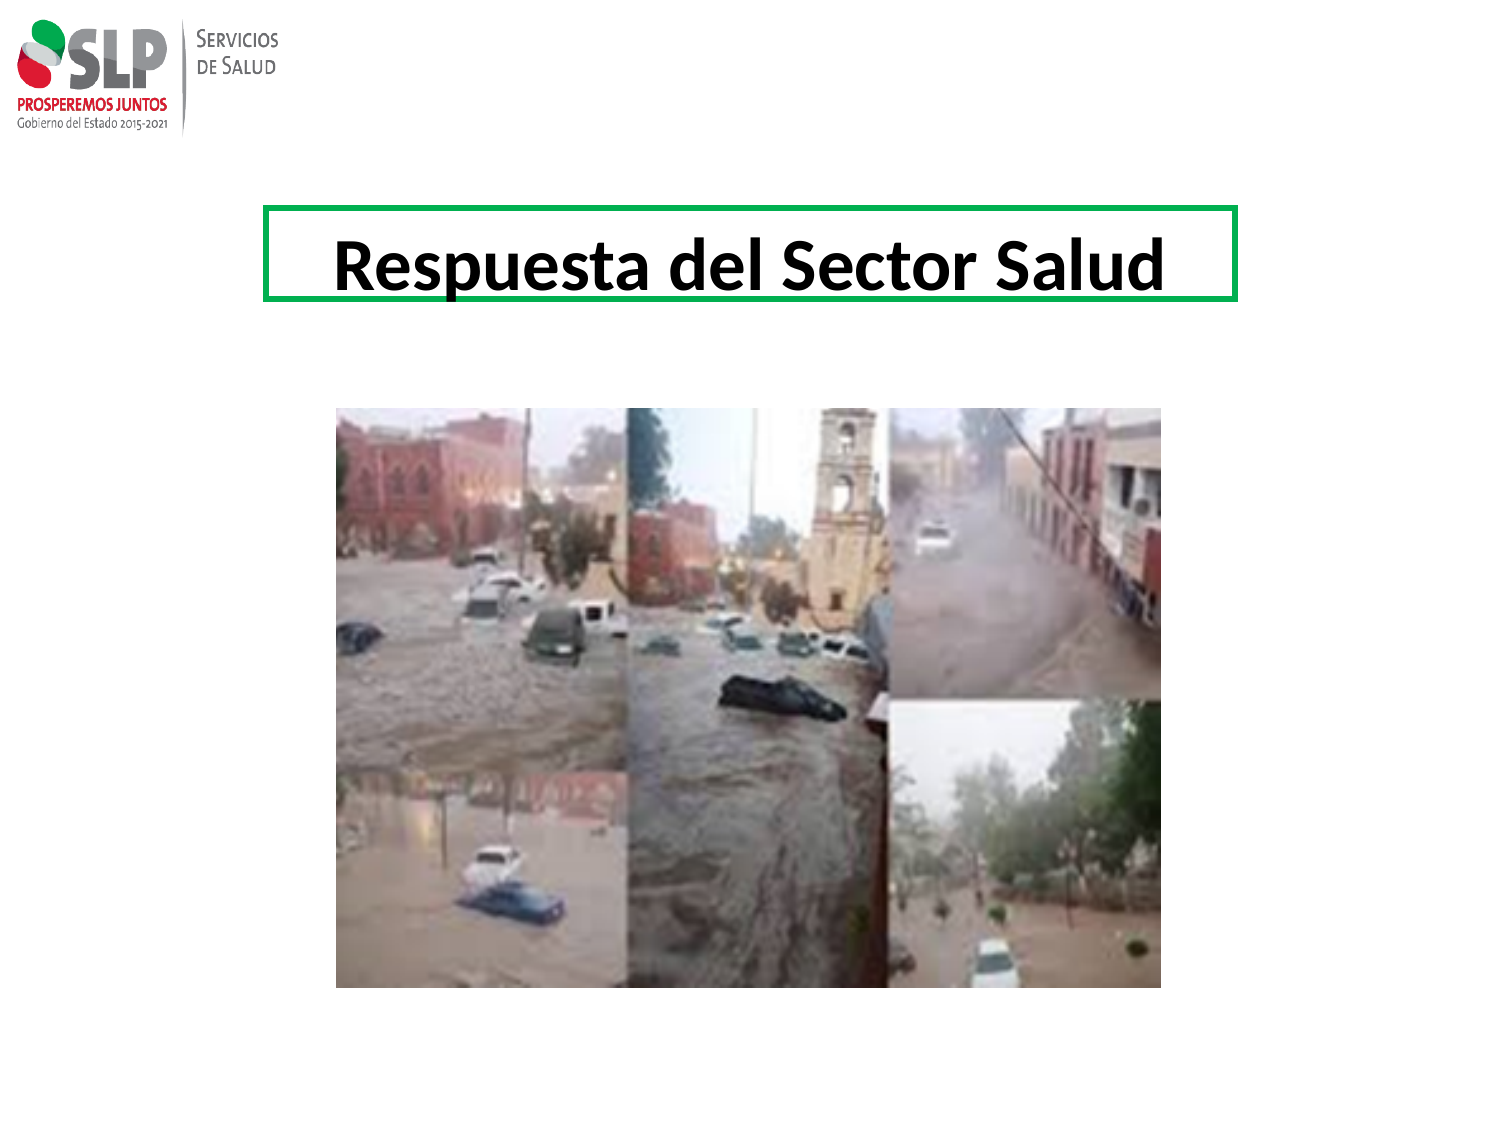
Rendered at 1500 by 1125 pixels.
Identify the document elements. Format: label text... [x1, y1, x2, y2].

list Respuesta del Sector Salud [265, 208, 1236, 300]
picture [17, 18, 278, 138]
picture [336, 408, 1161, 988]
